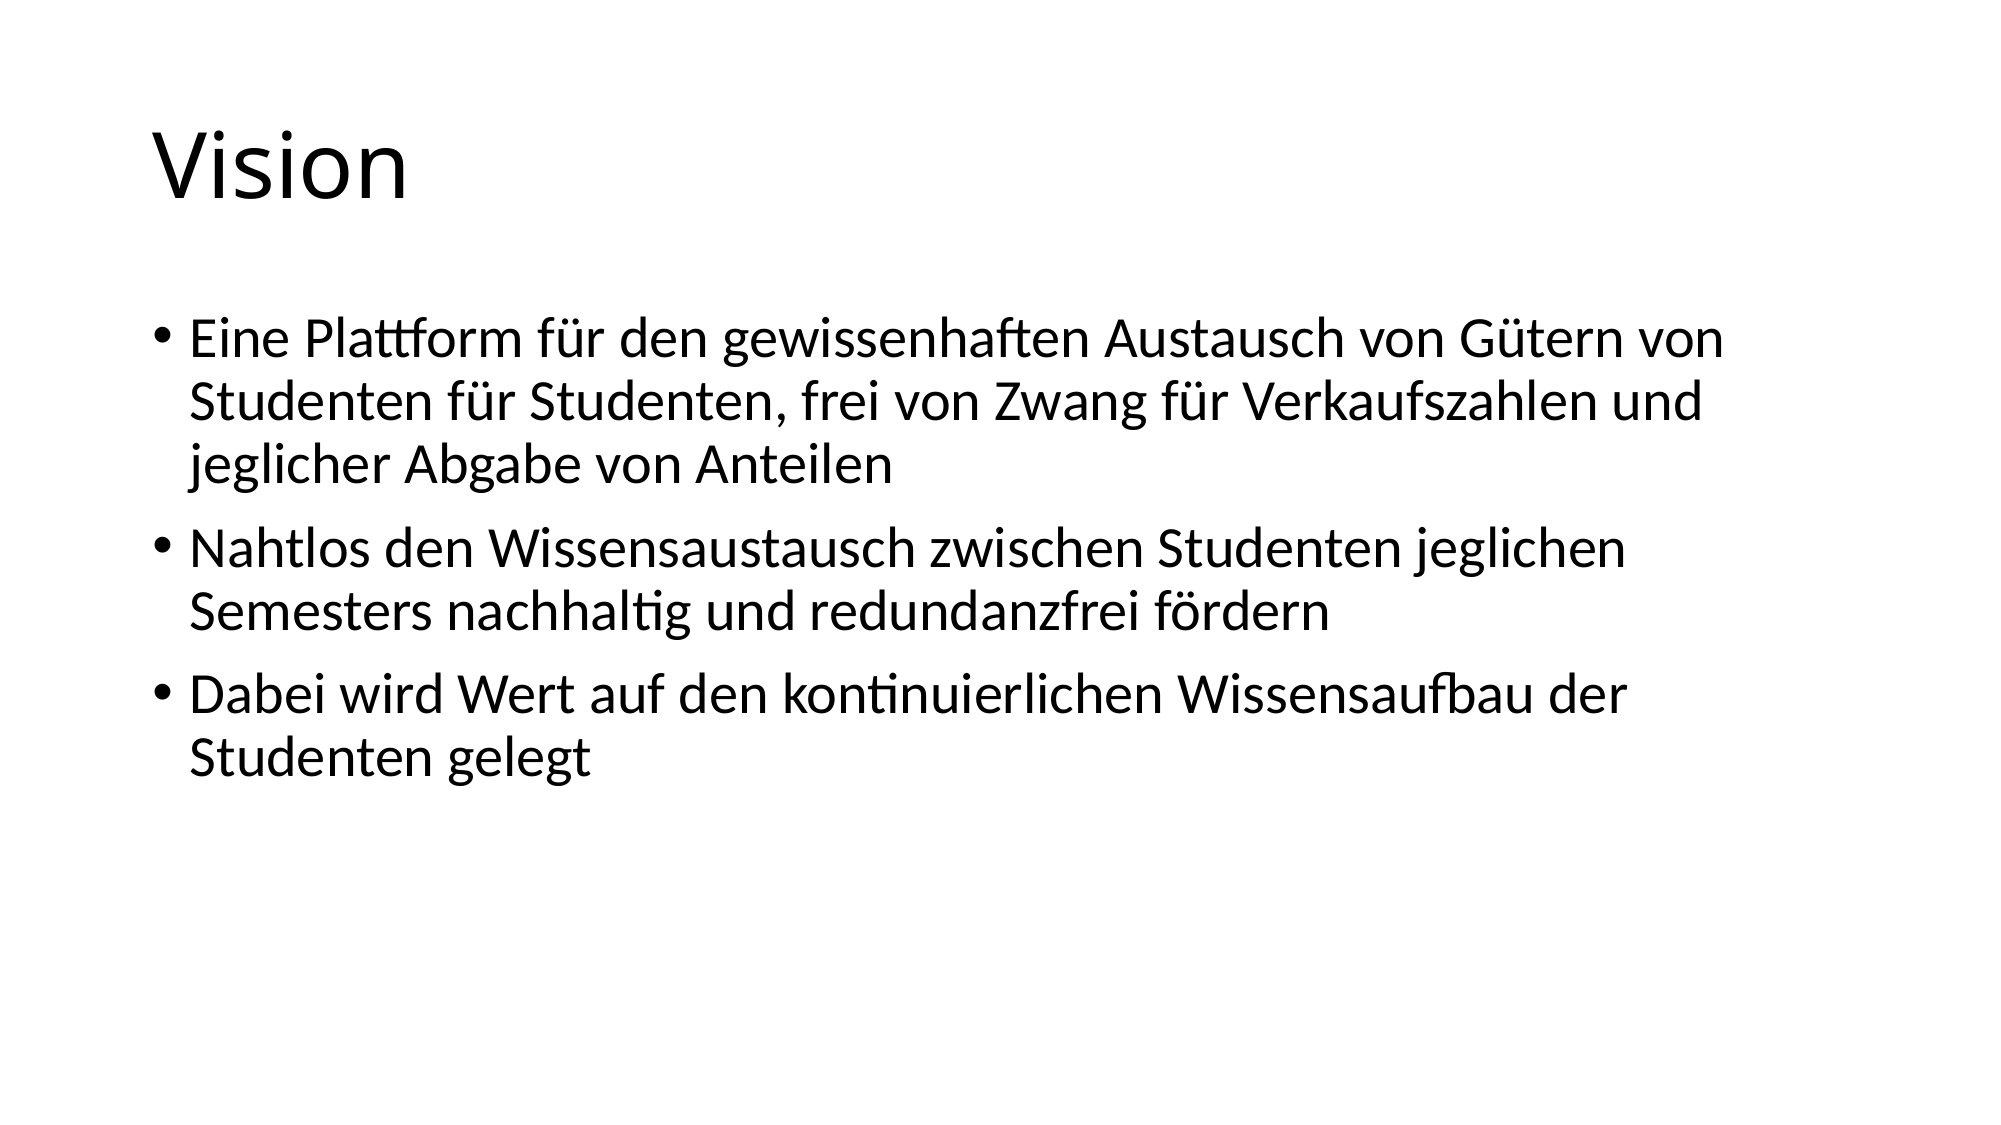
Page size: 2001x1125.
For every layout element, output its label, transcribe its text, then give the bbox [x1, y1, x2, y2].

list Eine Plattform für den gewissenhaften Austausch von Gütern von Studenten für Studenten, frei von Zwang für Verkaufszahlen und jeglicher Abgabe von Anteilen Nahtlos den Wissensaustausch zwischen Studenten jeglichen Semesters nachhaltig und redundanzfrei fördern Dabei wird Wert auf den kontinuierlichen Wissensaufbau der Studenten gelegt [137, 299, 1863, 1014]
title Vision [137, 59, 1863, 278]
